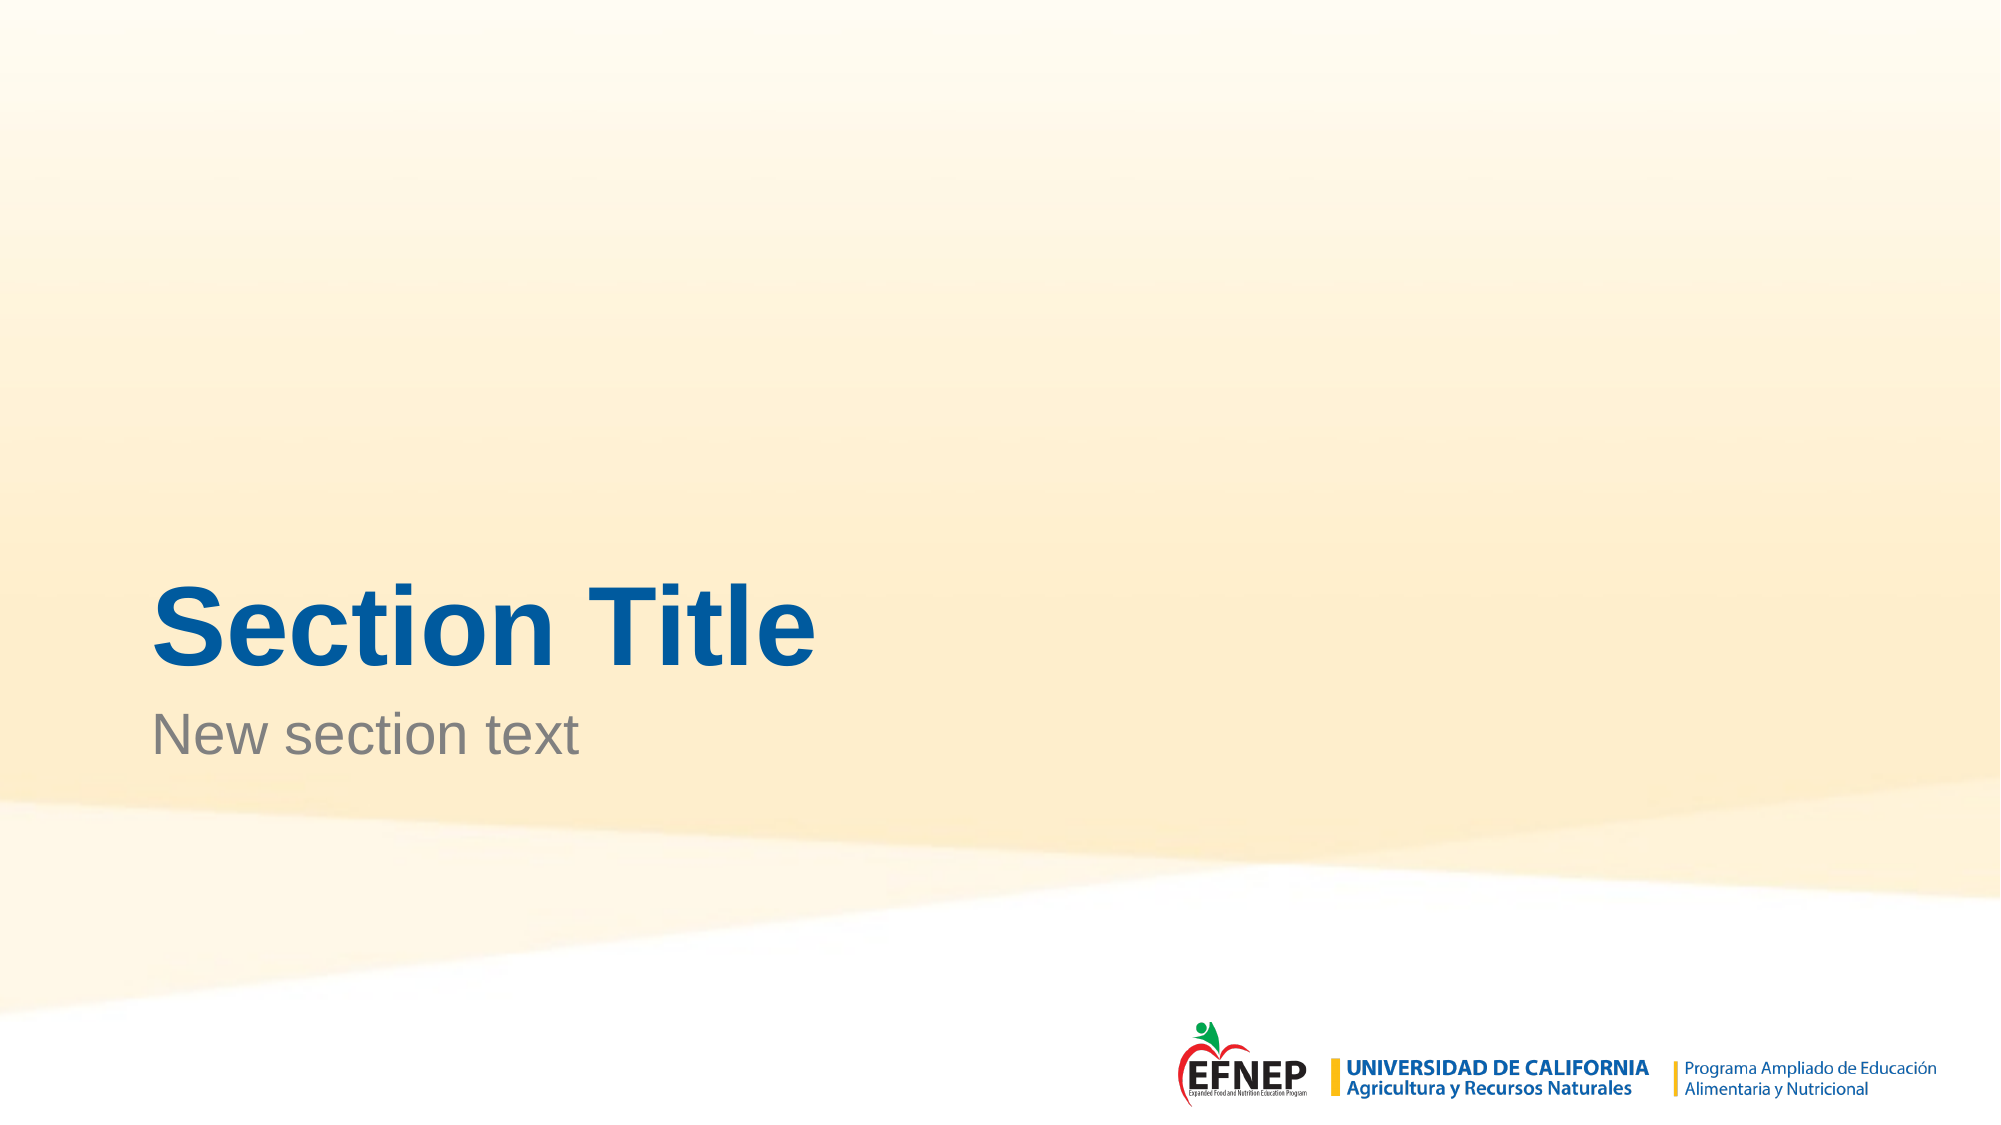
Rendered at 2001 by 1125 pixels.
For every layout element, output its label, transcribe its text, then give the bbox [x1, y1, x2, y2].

title Section Title [136, 229, 1862, 697]
list New section text [136, 697, 1862, 944]
picture [0, 0, 2001, 1125]
